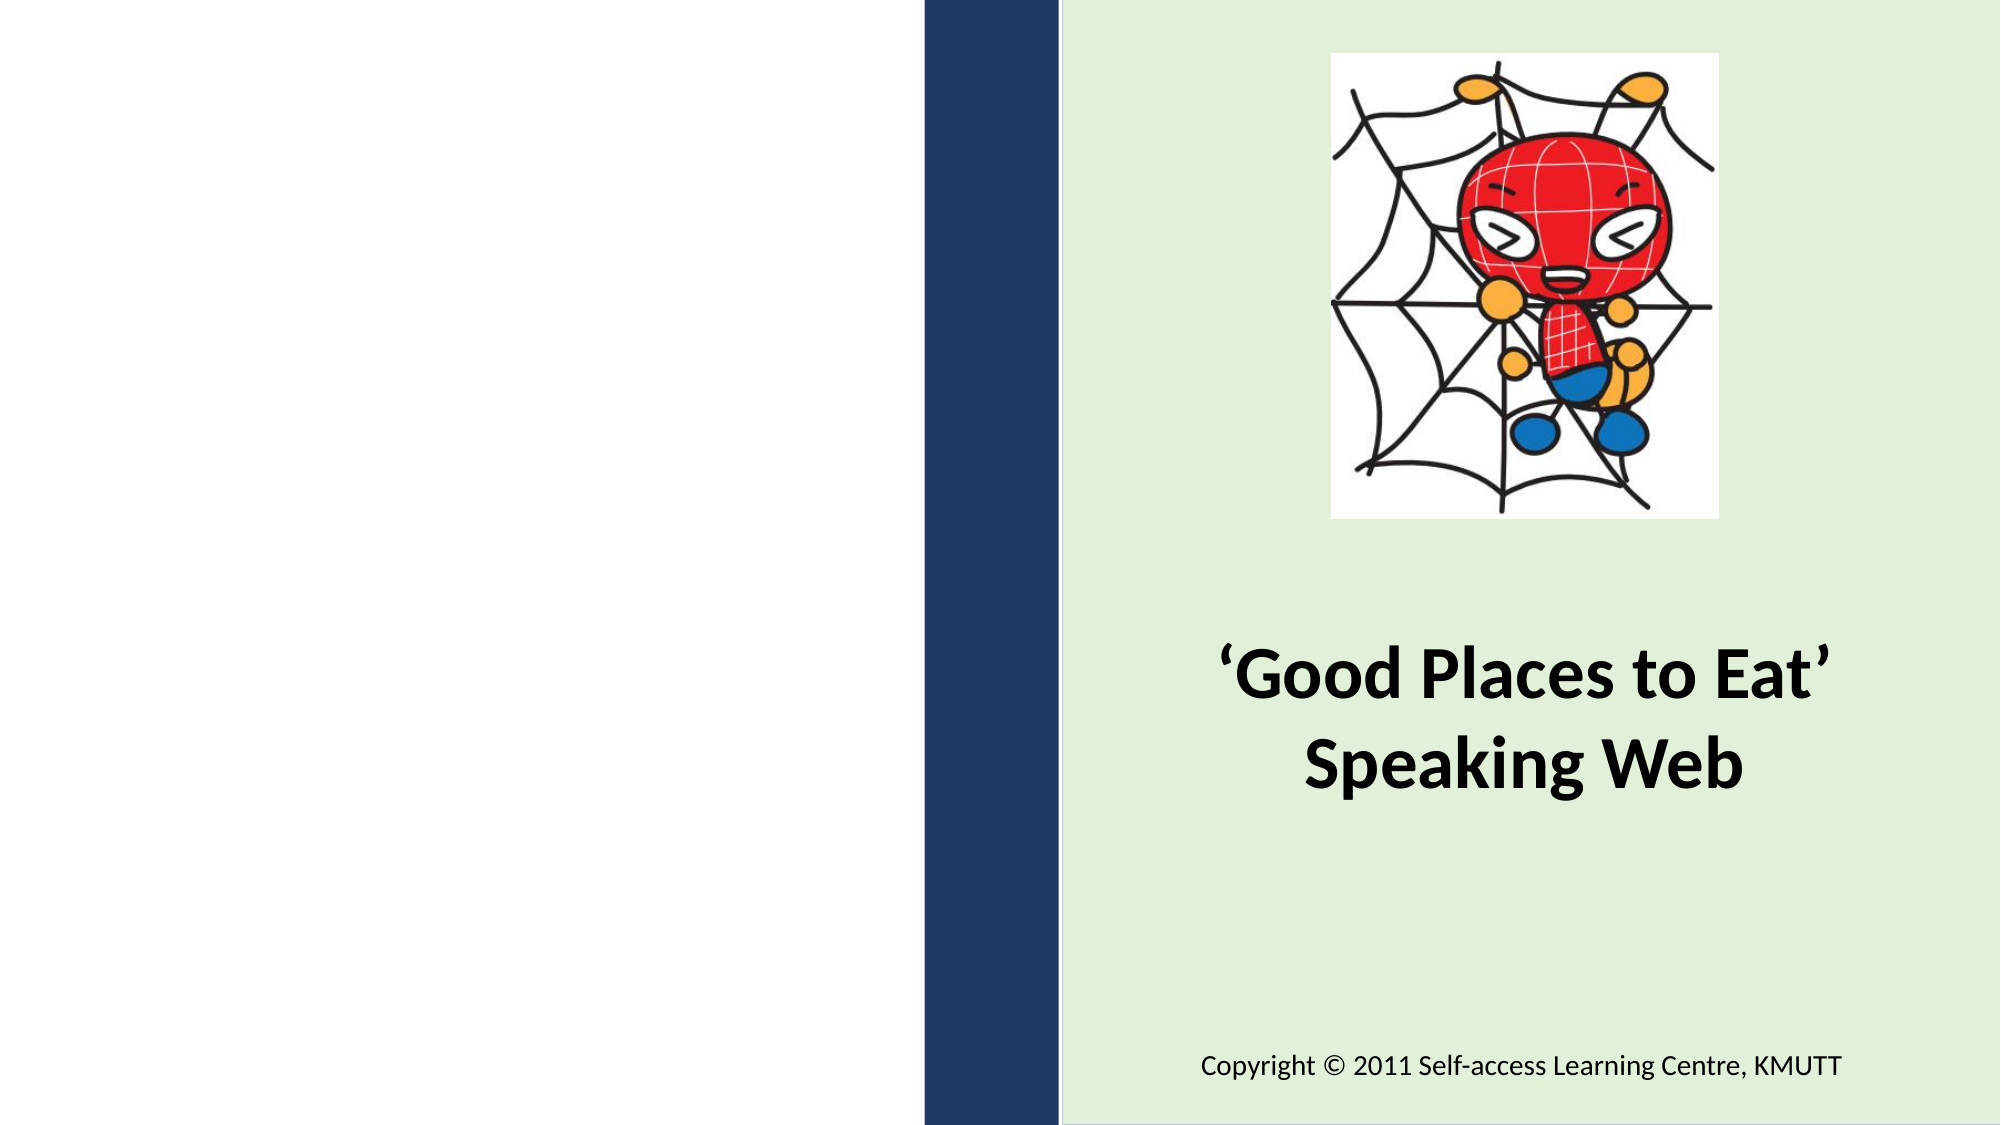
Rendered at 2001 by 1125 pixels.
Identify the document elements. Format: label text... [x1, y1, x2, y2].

text_box [923, 0, 1060, 1125]
picture [1331, 53, 1719, 519]
text_box ‘Good Places to Eat’ Speaking Web [1146, 614, 1904, 812]
text_box [1062, 0, 2000, 1125]
text_box Copyright © 2011 Self-access Learning Centre, KMUTT [1184, 1037, 1918, 1090]
